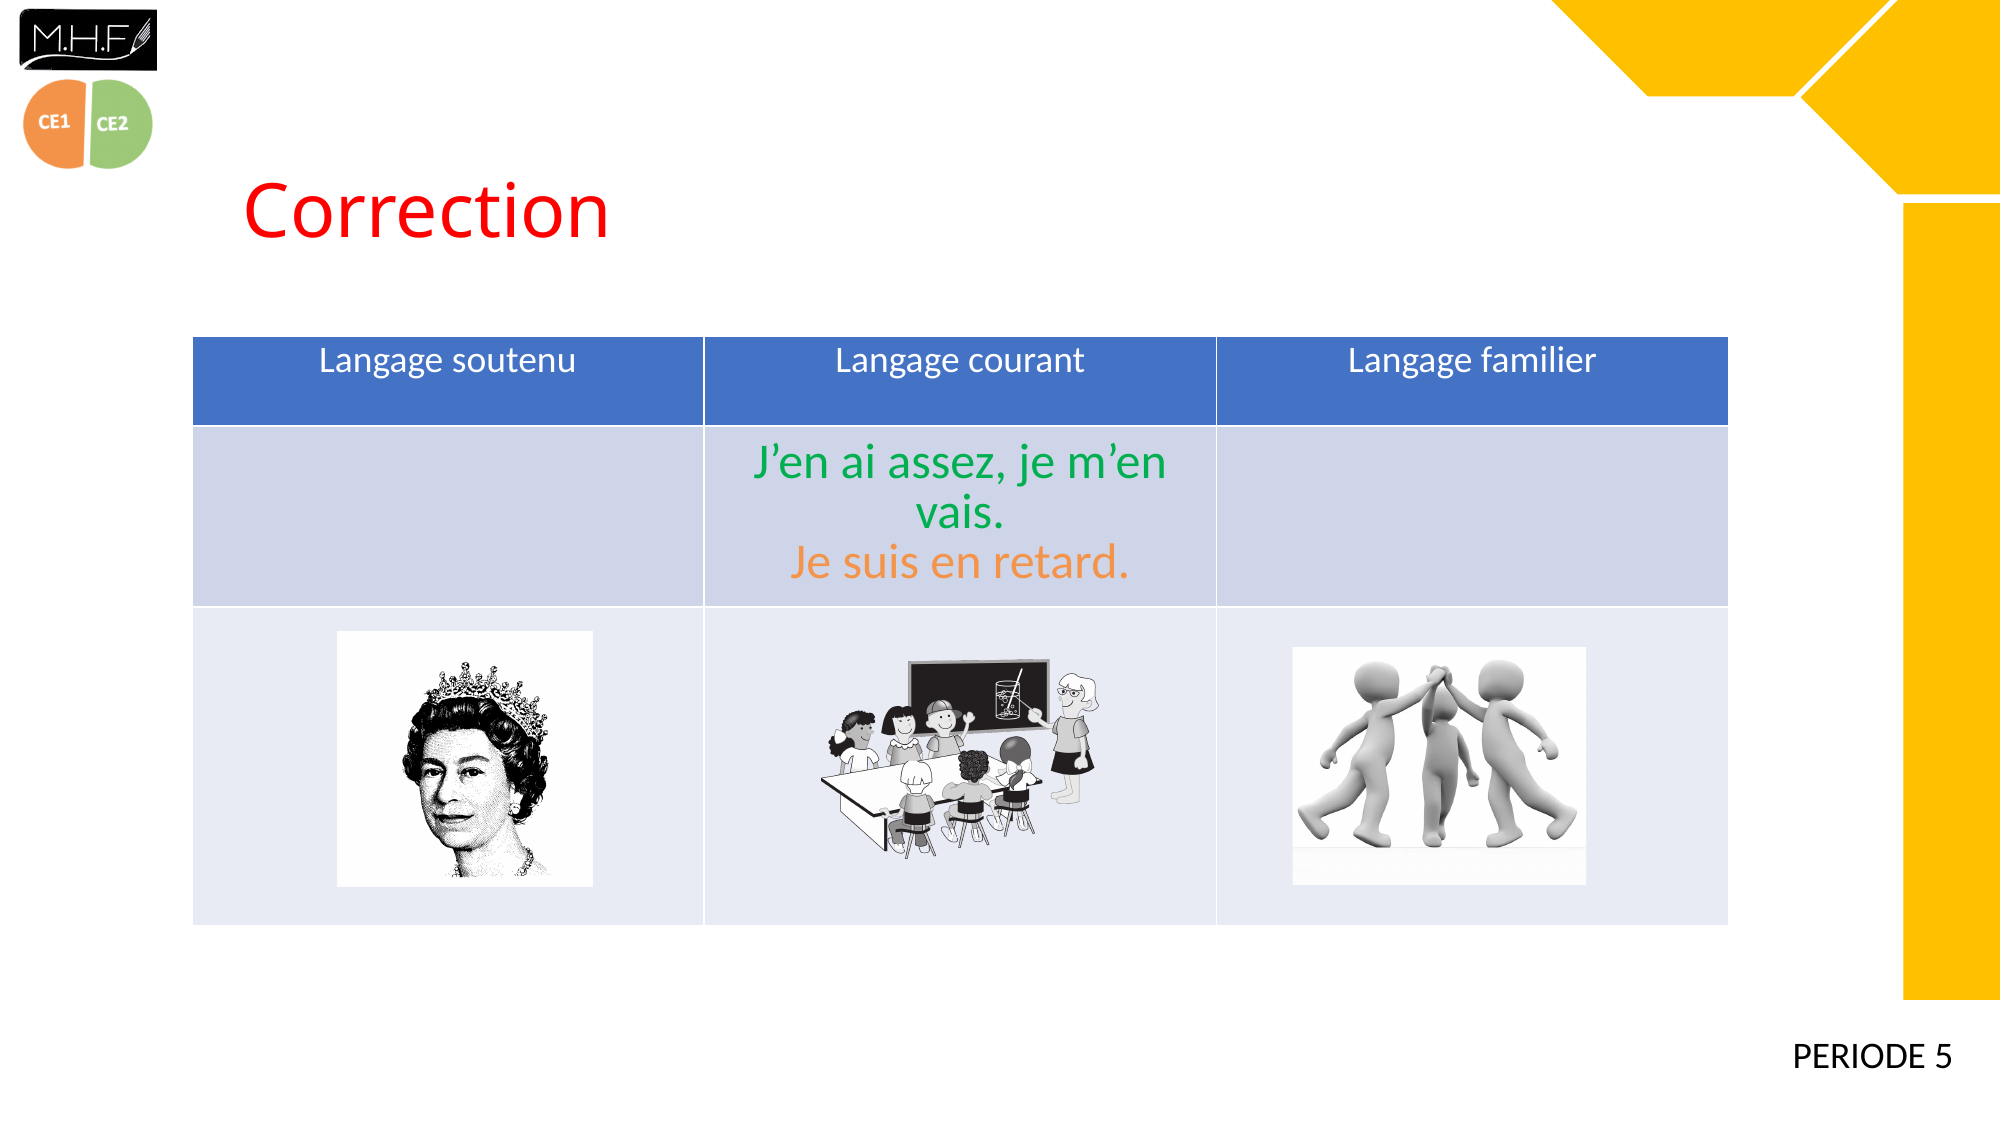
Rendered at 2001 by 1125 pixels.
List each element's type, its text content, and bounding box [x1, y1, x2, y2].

table_cell [193, 427, 703, 606]
table_cell J’en ai assez, je m’en vais. Je suis en retard. [705, 427, 1216, 606]
text_box [1549, 0, 1892, 98]
picture [821, 659, 1099, 859]
text_box [1799, 0, 2000, 196]
picture [337, 631, 593, 887]
table_cell [1217, 427, 1728, 606]
text_box PERIODE 5 [1364, 1023, 1969, 1125]
table_cell [705, 608, 1216, 925]
title Correction [227, 101, 1638, 336]
picture [1292, 647, 1587, 885]
table_cell [1217, 608, 1728, 925]
table_header Langage soutenu [193, 337, 703, 425]
table_cell [193, 608, 703, 925]
table_header Langage familier [1217, 337, 1728, 425]
text_box [1902, 202, 2000, 1001]
table_header Langage courant [705, 337, 1216, 425]
picture [1, 7, 177, 207]
